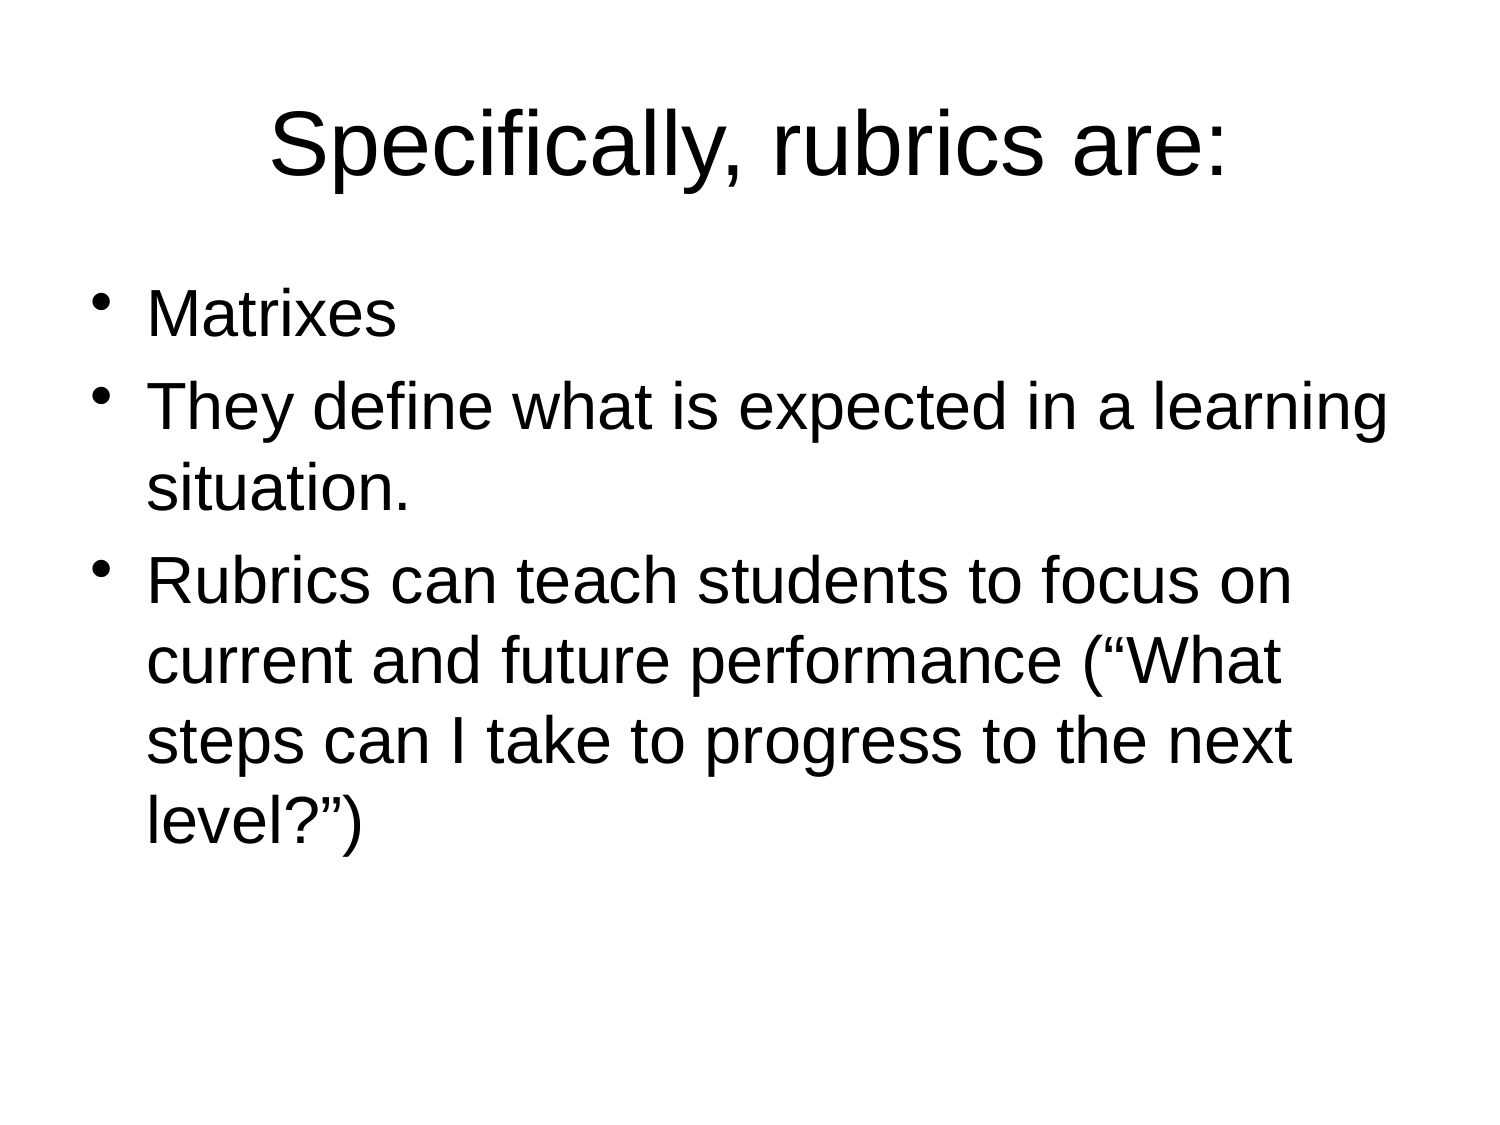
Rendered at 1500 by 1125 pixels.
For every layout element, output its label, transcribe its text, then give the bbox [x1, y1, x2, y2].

title Specifically, rubrics are: [75, 45, 1425, 233]
list Matrixes They define what is expected in a learning situation. Rubrics can teach students to focus on current and future performance (“What steps can I take to progress to the next level?”) [75, 262, 1425, 1005]
